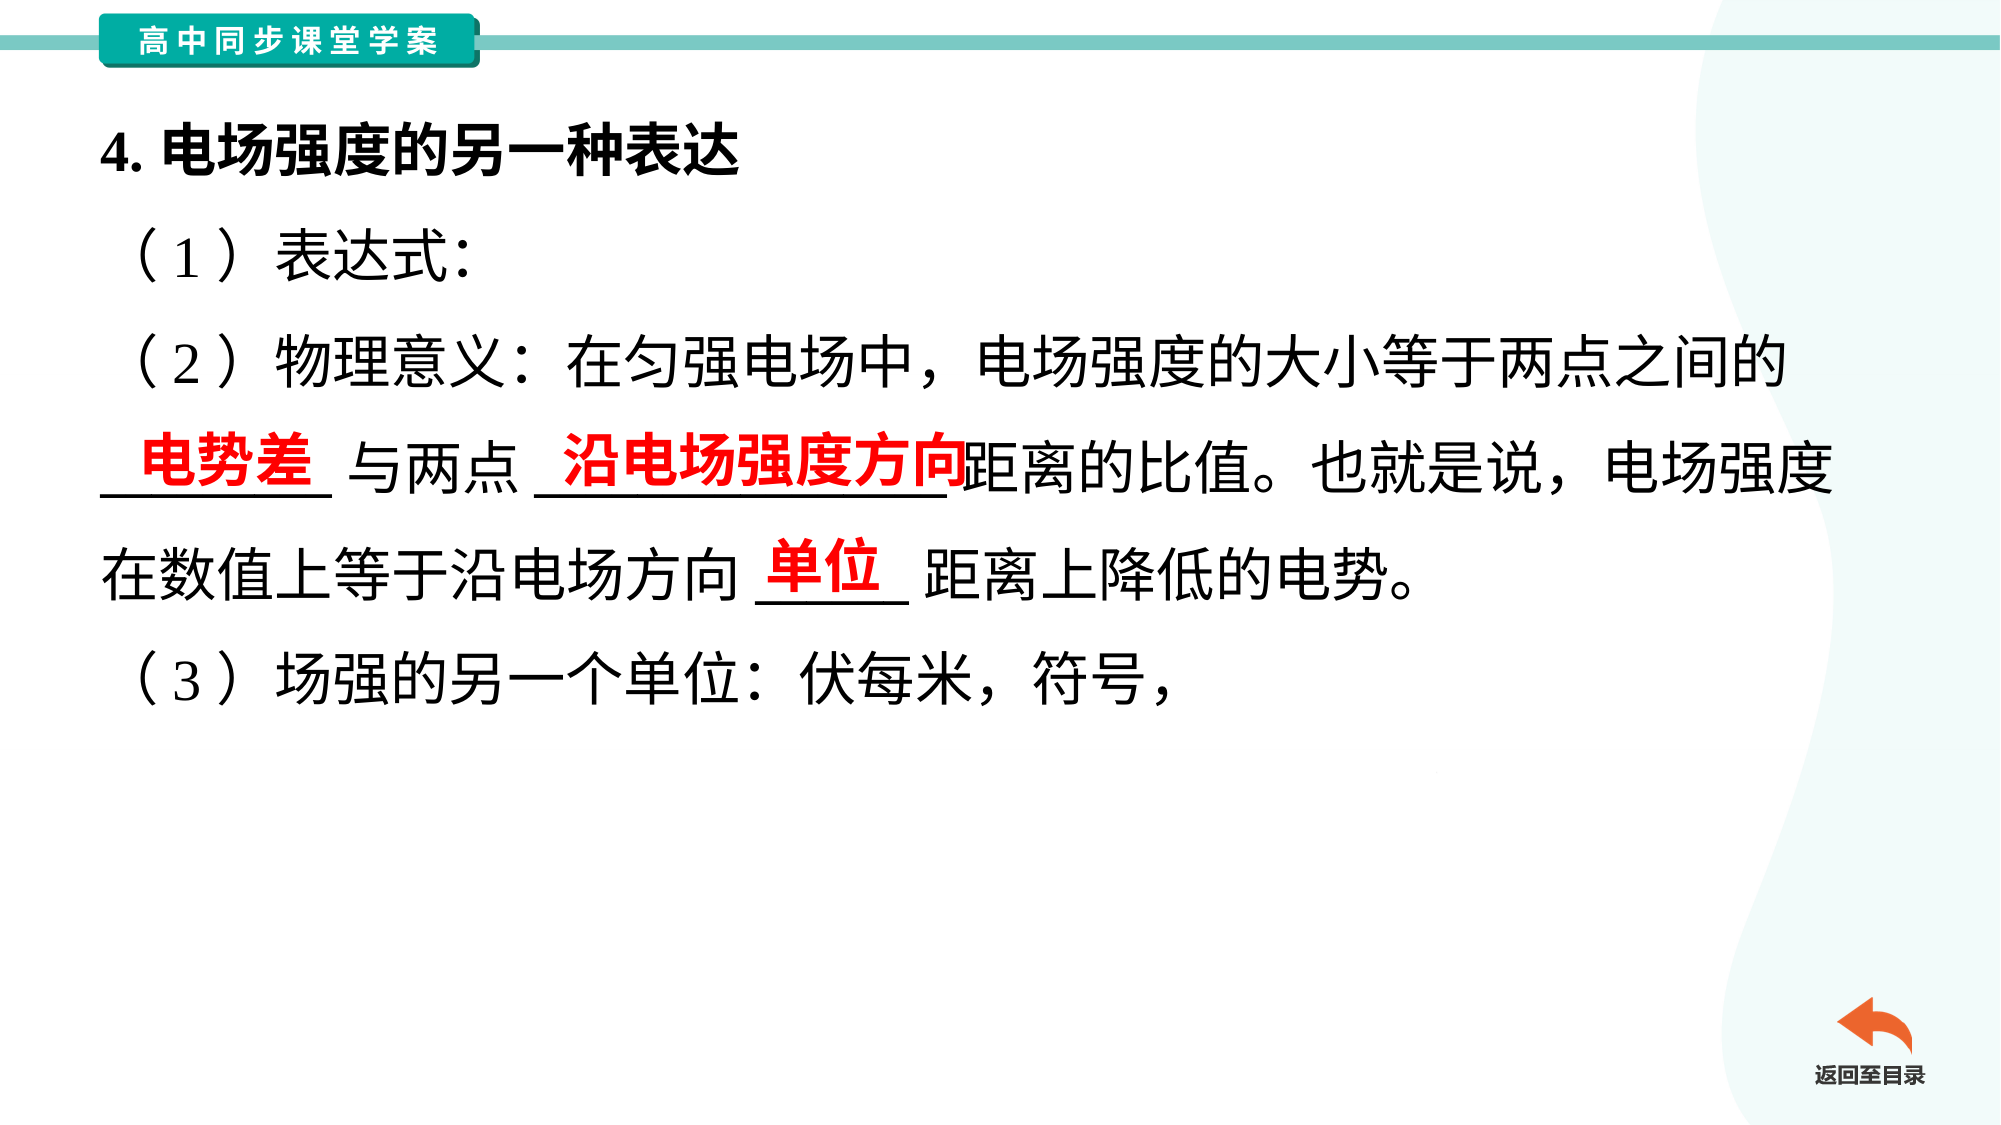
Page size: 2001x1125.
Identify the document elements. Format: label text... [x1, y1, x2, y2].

text_box 单位 [743, 496, 904, 588]
picture [0, 0, 2000, 1125]
text_box 沿电场强度方向 [539, 390, 993, 482]
text_box 电势差 [116, 390, 335, 482]
